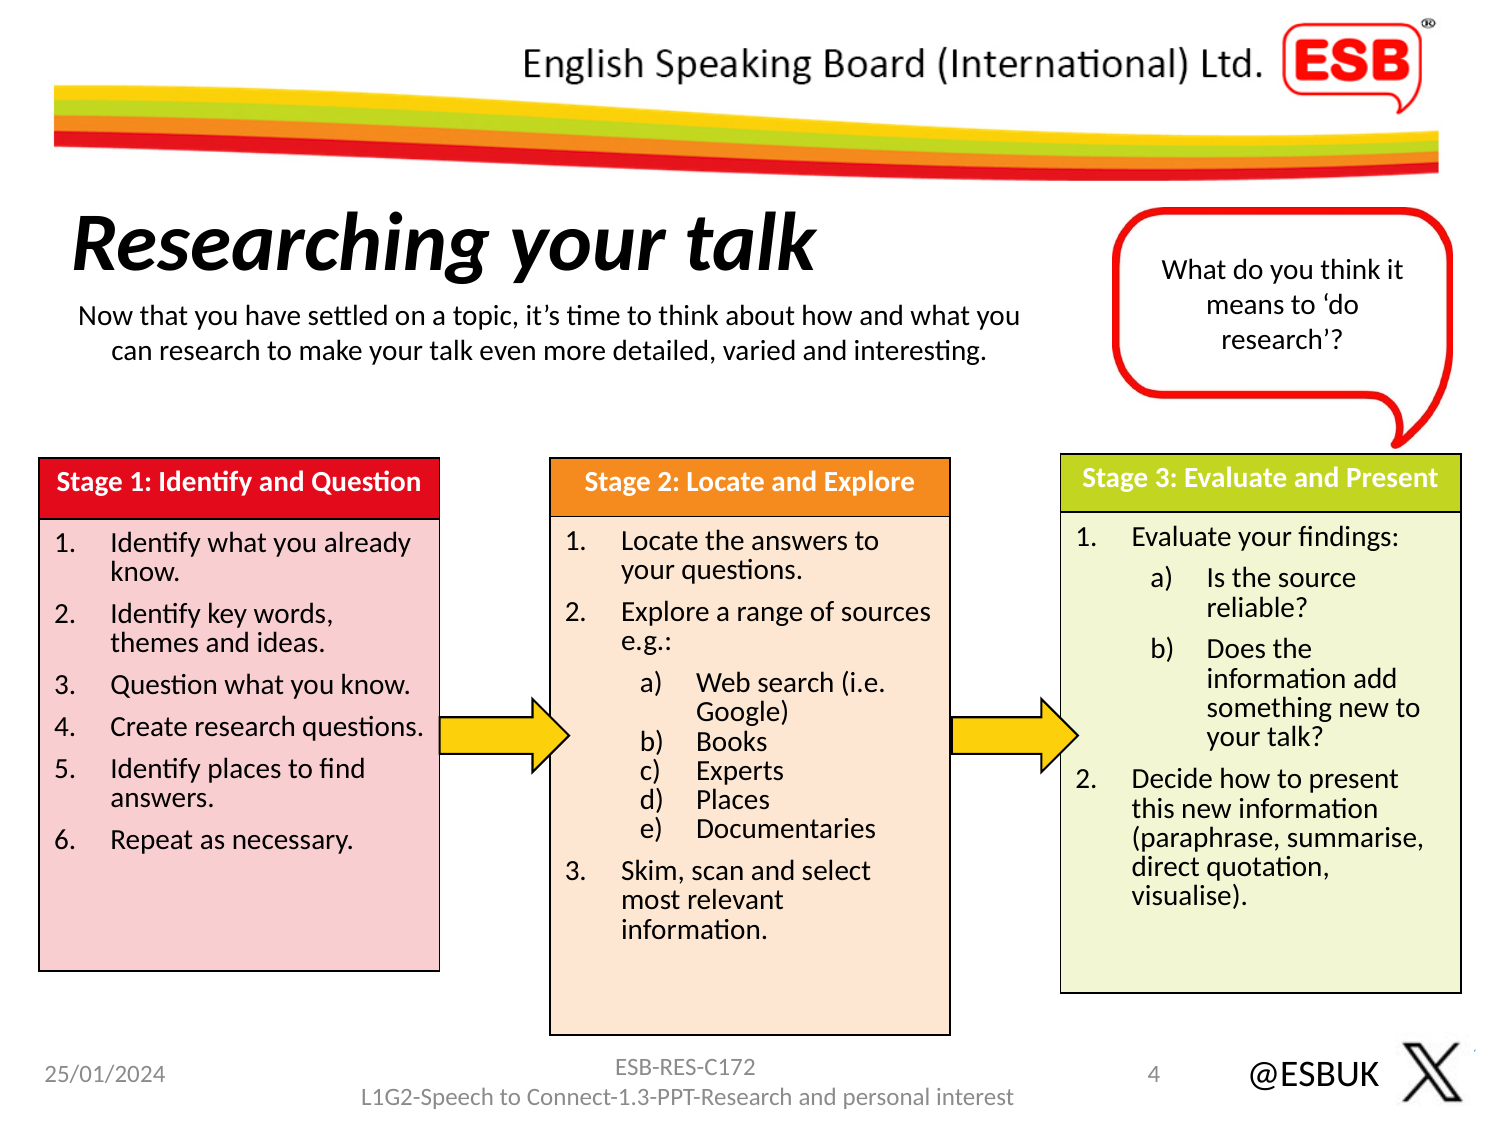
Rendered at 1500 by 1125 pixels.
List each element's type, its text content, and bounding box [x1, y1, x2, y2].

table_cell Identify what you already know. Identify key words, themes and ideas. Question what you know. Create research questions. Identify places to find answers. Repeat as necessary. [40, 520, 439, 970]
footer ESB-RES-C172 L1G2-Speech to Connect-1.3-PPT-Research and personal interest [341, 1050, 1035, 1111]
text_box Now that you have settled on a topic, it’s time to think about how and what you can research to make your talk even more detailed, varied and interesting. [55, 289, 1034, 374]
text_box [438, 696, 571, 775]
table_header Stage 3: Evaluate and Present [1061, 455, 1460, 511]
table_cell Evaluate your findings: Is the source reliable? Does the information add something new to your talk? Decide how to present this new information (paraphrase, summarise, direct quotation, visualise). [1061, 513, 1460, 992]
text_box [1034, 207, 1453, 449]
picture [1395, 1031, 1476, 1114]
title Researching your talk [56, 180, 1350, 289]
picture [0, 0, 1500, 189]
table_header Stage 1: Identify and Question [40, 459, 439, 518]
table_header Stage 2: Locate and Explore [551, 459, 949, 516]
slide_number 4 [930, 1042, 1176, 1103]
text_box [950, 696, 1080, 775]
table_cell Locate the answers to your questions. Explore a range of sources e.g.: Web search (i.e. Google) Books Experts Places Documentaries Skim, scan and select most relevant information. [551, 517, 949, 1034]
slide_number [29, 1042, 367, 1103]
